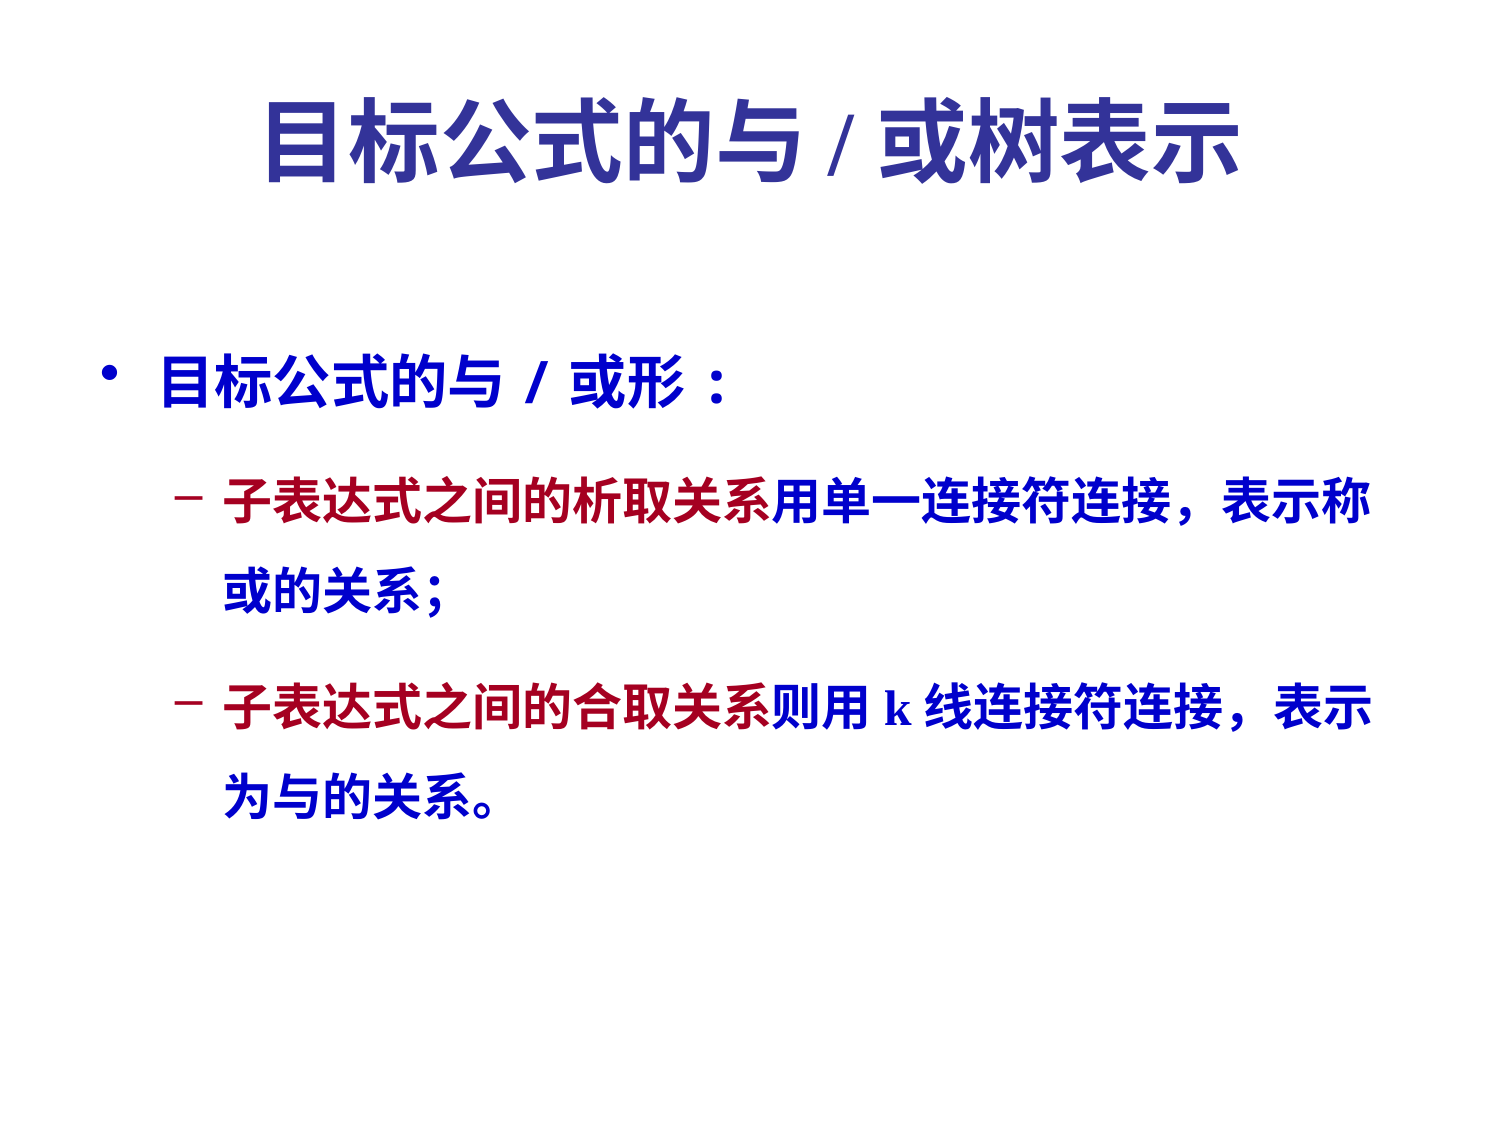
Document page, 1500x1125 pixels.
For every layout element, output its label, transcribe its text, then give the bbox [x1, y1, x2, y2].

list 目标公式的与/或形: 子表达式之间的析取关系用单一连接符连接，表示称或的关系； 子表达式之间的合取关系则用k线连接符连接，表示为与的关系。 [85, 302, 1436, 1046]
title 目标公式的与/或树表示 [75, 45, 1425, 233]
